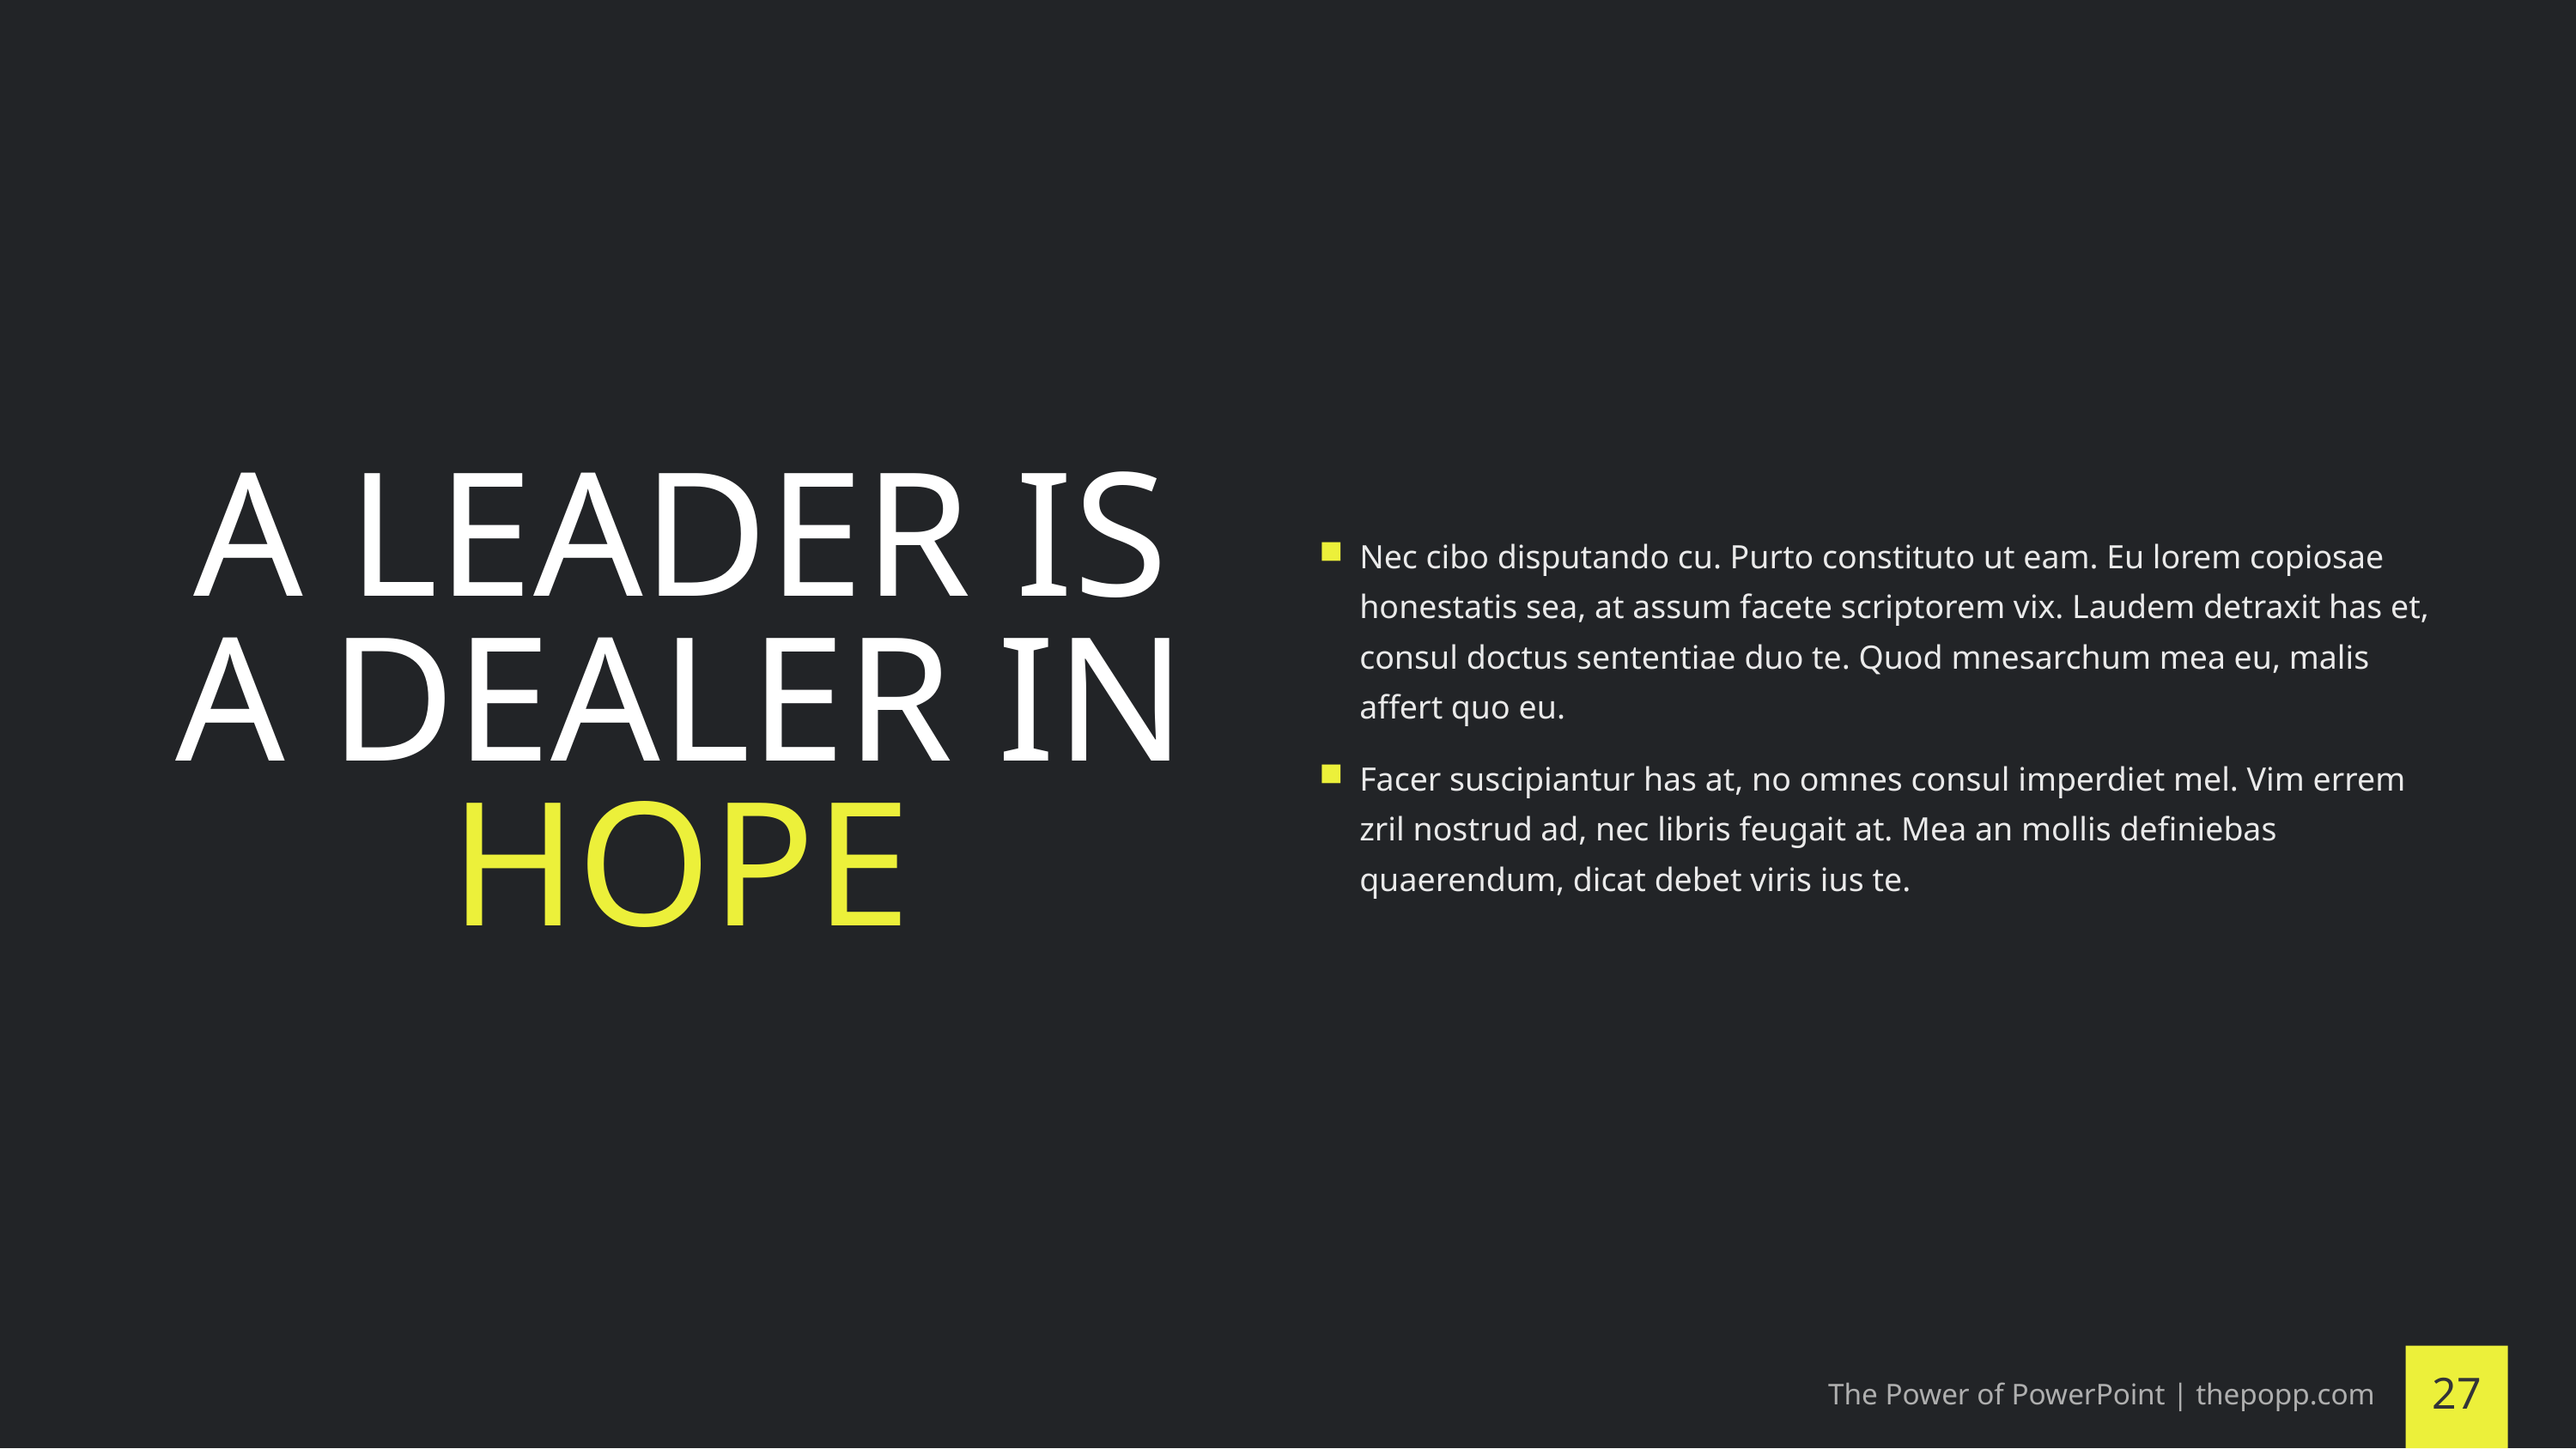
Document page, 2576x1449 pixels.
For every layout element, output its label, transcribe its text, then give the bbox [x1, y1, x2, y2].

list Nec cibo disputando cu. Purto constituto ut eam. Eu lorem copiosae honestatis sea, at assum facete scriptorem vix. Laudem detraxit has et, consul doctus sententiae duo te. Quod mnesarchum mea eu, malis affert quo eu. Facer suscipiantur has at, no omnes consul imperdiet mel. Vim errem zril nostrud ad, nec libris feugait at. Mea an mollis definiebas quaerendum, dicat debet viris ius te. [1306, 130, 2472, 1292]
title A LEADER IS A DEALER IN HOPE [112, 130, 1249, 1292]
footer The Power of PowerPoint | thepopp.com [1519, 1356, 2389, 1434]
slide_number 27 [2404, 1356, 2509, 1434]
